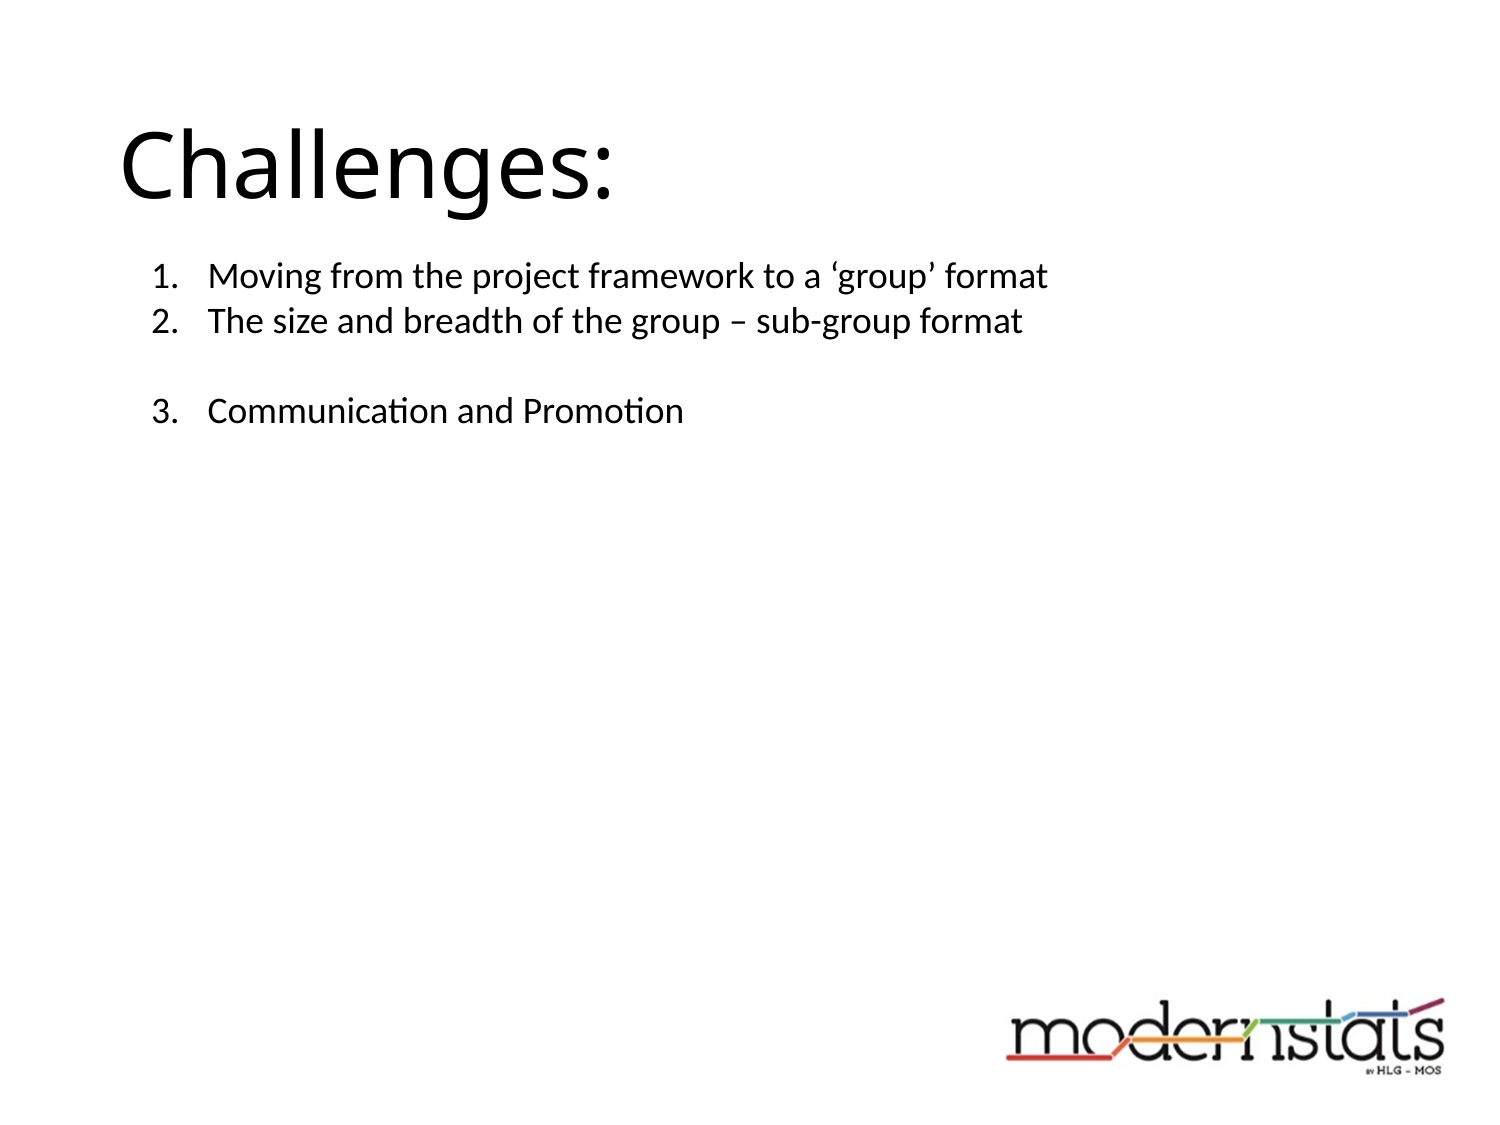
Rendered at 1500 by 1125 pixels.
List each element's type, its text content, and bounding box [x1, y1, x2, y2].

picture [1005, 992, 1445, 1078]
title Challenges: [103, 59, 1397, 278]
text_box Moving from the project framework to a ‘group’ format The size and breadth of the group – sub-group format Communication and Promotion [136, 243, 1354, 484]
